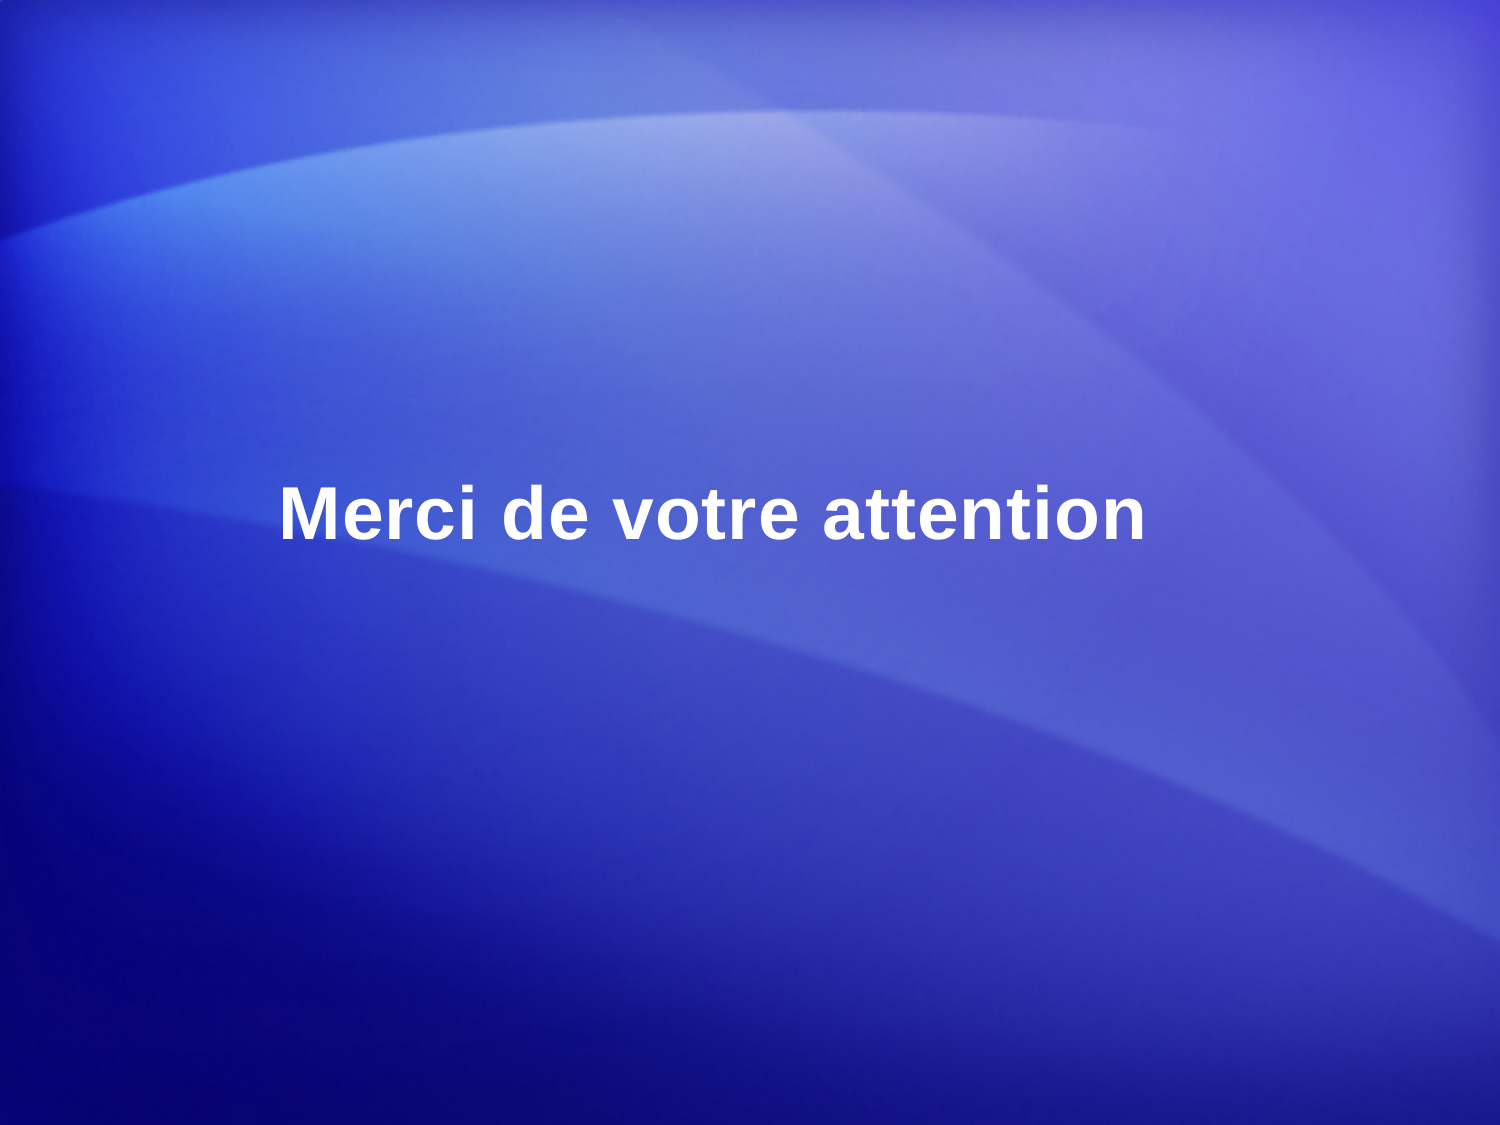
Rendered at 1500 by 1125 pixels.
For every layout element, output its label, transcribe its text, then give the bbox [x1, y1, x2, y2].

text_box Merci de votre attention [174, 457, 1254, 562]
picture [0, 0, 1500, 1125]
